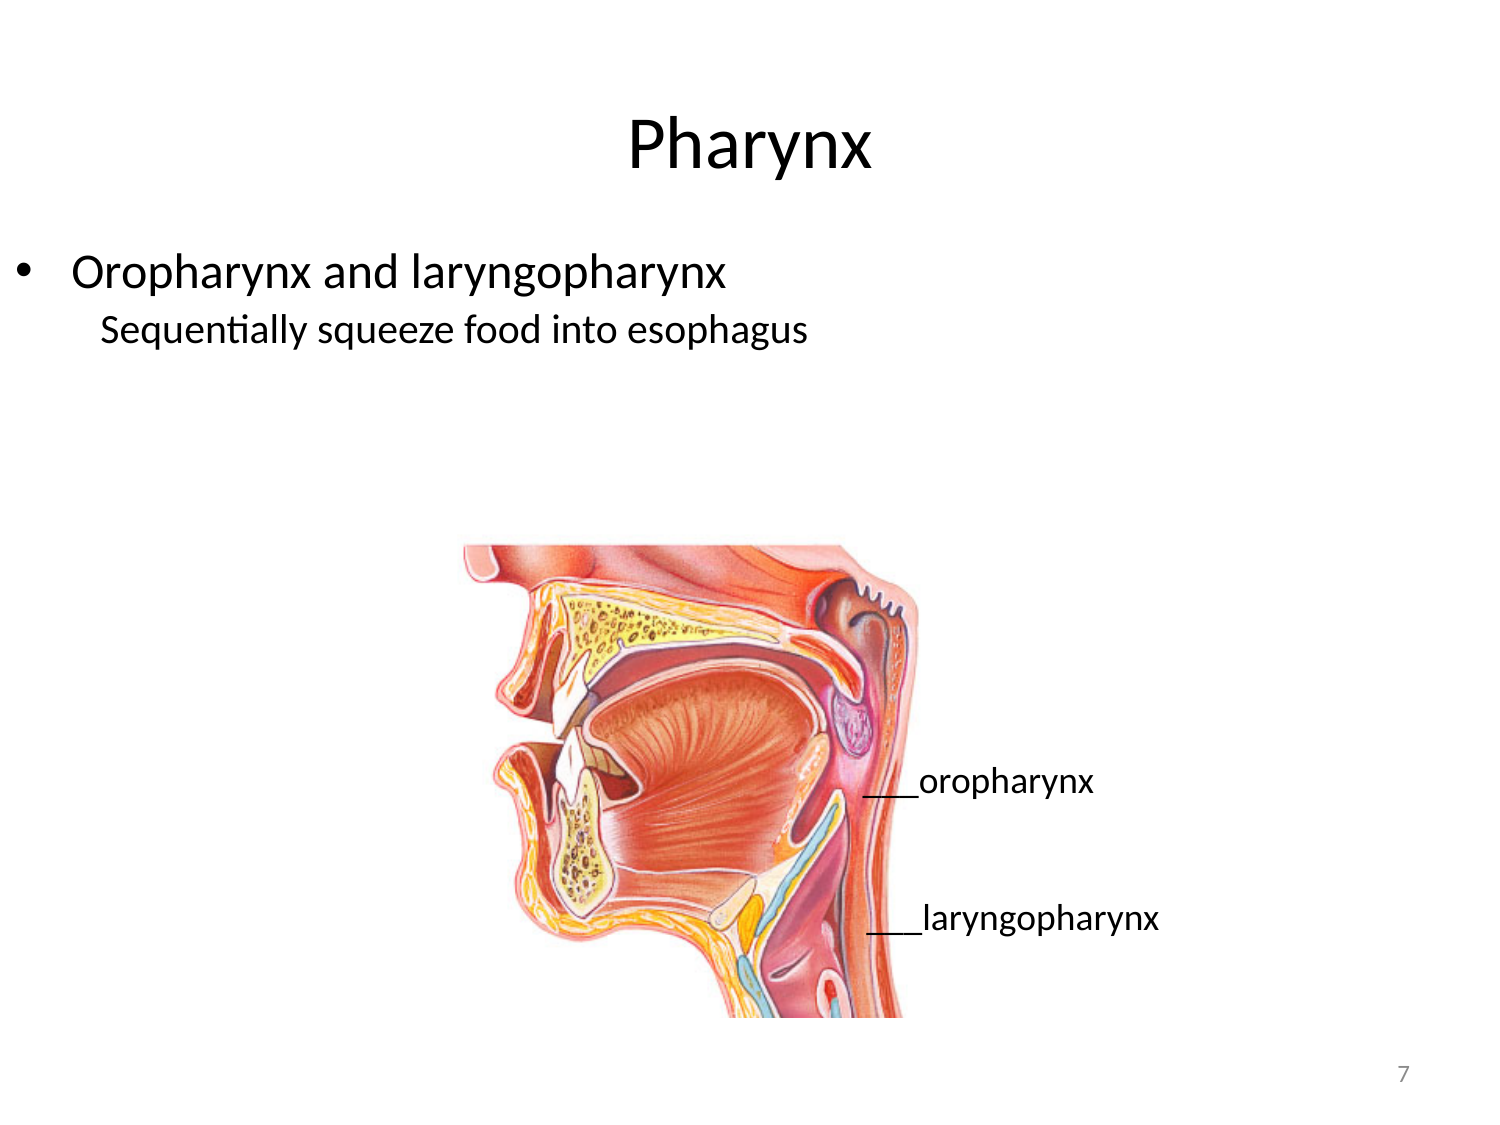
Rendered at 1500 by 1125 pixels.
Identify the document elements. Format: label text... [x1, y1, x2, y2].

list Oropharynx and laryngopharynx Sequentially squeeze food into esophagus [0, 237, 1400, 980]
text_box ___oropharynx [983, 748, 1110, 809]
text_box ___laryngopharynx [983, 885, 1175, 946]
slide_number 7 [1074, 1042, 1425, 1103]
title Pharynx [75, 45, 1425, 233]
picture [449, 499, 979, 1018]
